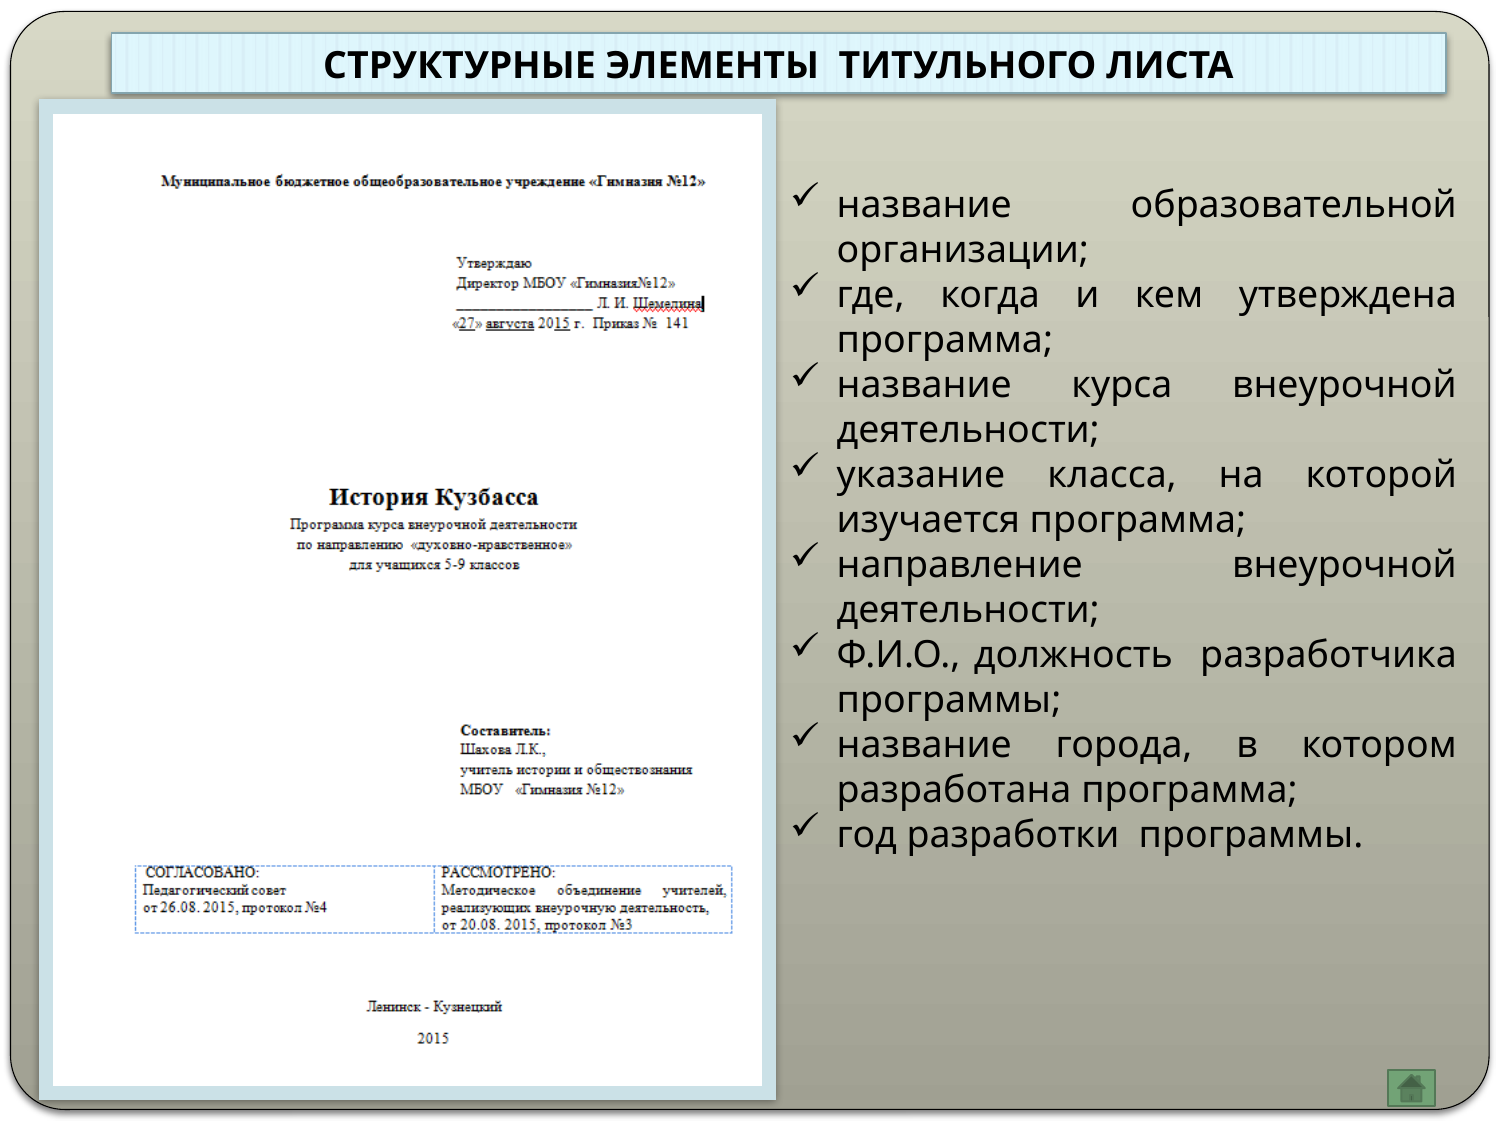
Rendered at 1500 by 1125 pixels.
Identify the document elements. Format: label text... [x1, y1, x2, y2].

text_box название образовательной организации; где, когда и кем утверждена программа; название курса внеурочной деятельности; указание класса, на которой изучается программа; направление внеурочной деятельности; Ф.И.О., должность разработчика программы; название города, в котором разработана программа; год разработки программы. [782, 172, 1472, 863]
text_box [1387, 1069, 1436, 1107]
picture [52, 113, 763, 1086]
text_box СТРУКТУРНЫЕ ЭЛЕМЕНТЫ ТИТУЛЬНОГО ЛИСТА [111, 32, 1447, 94]
